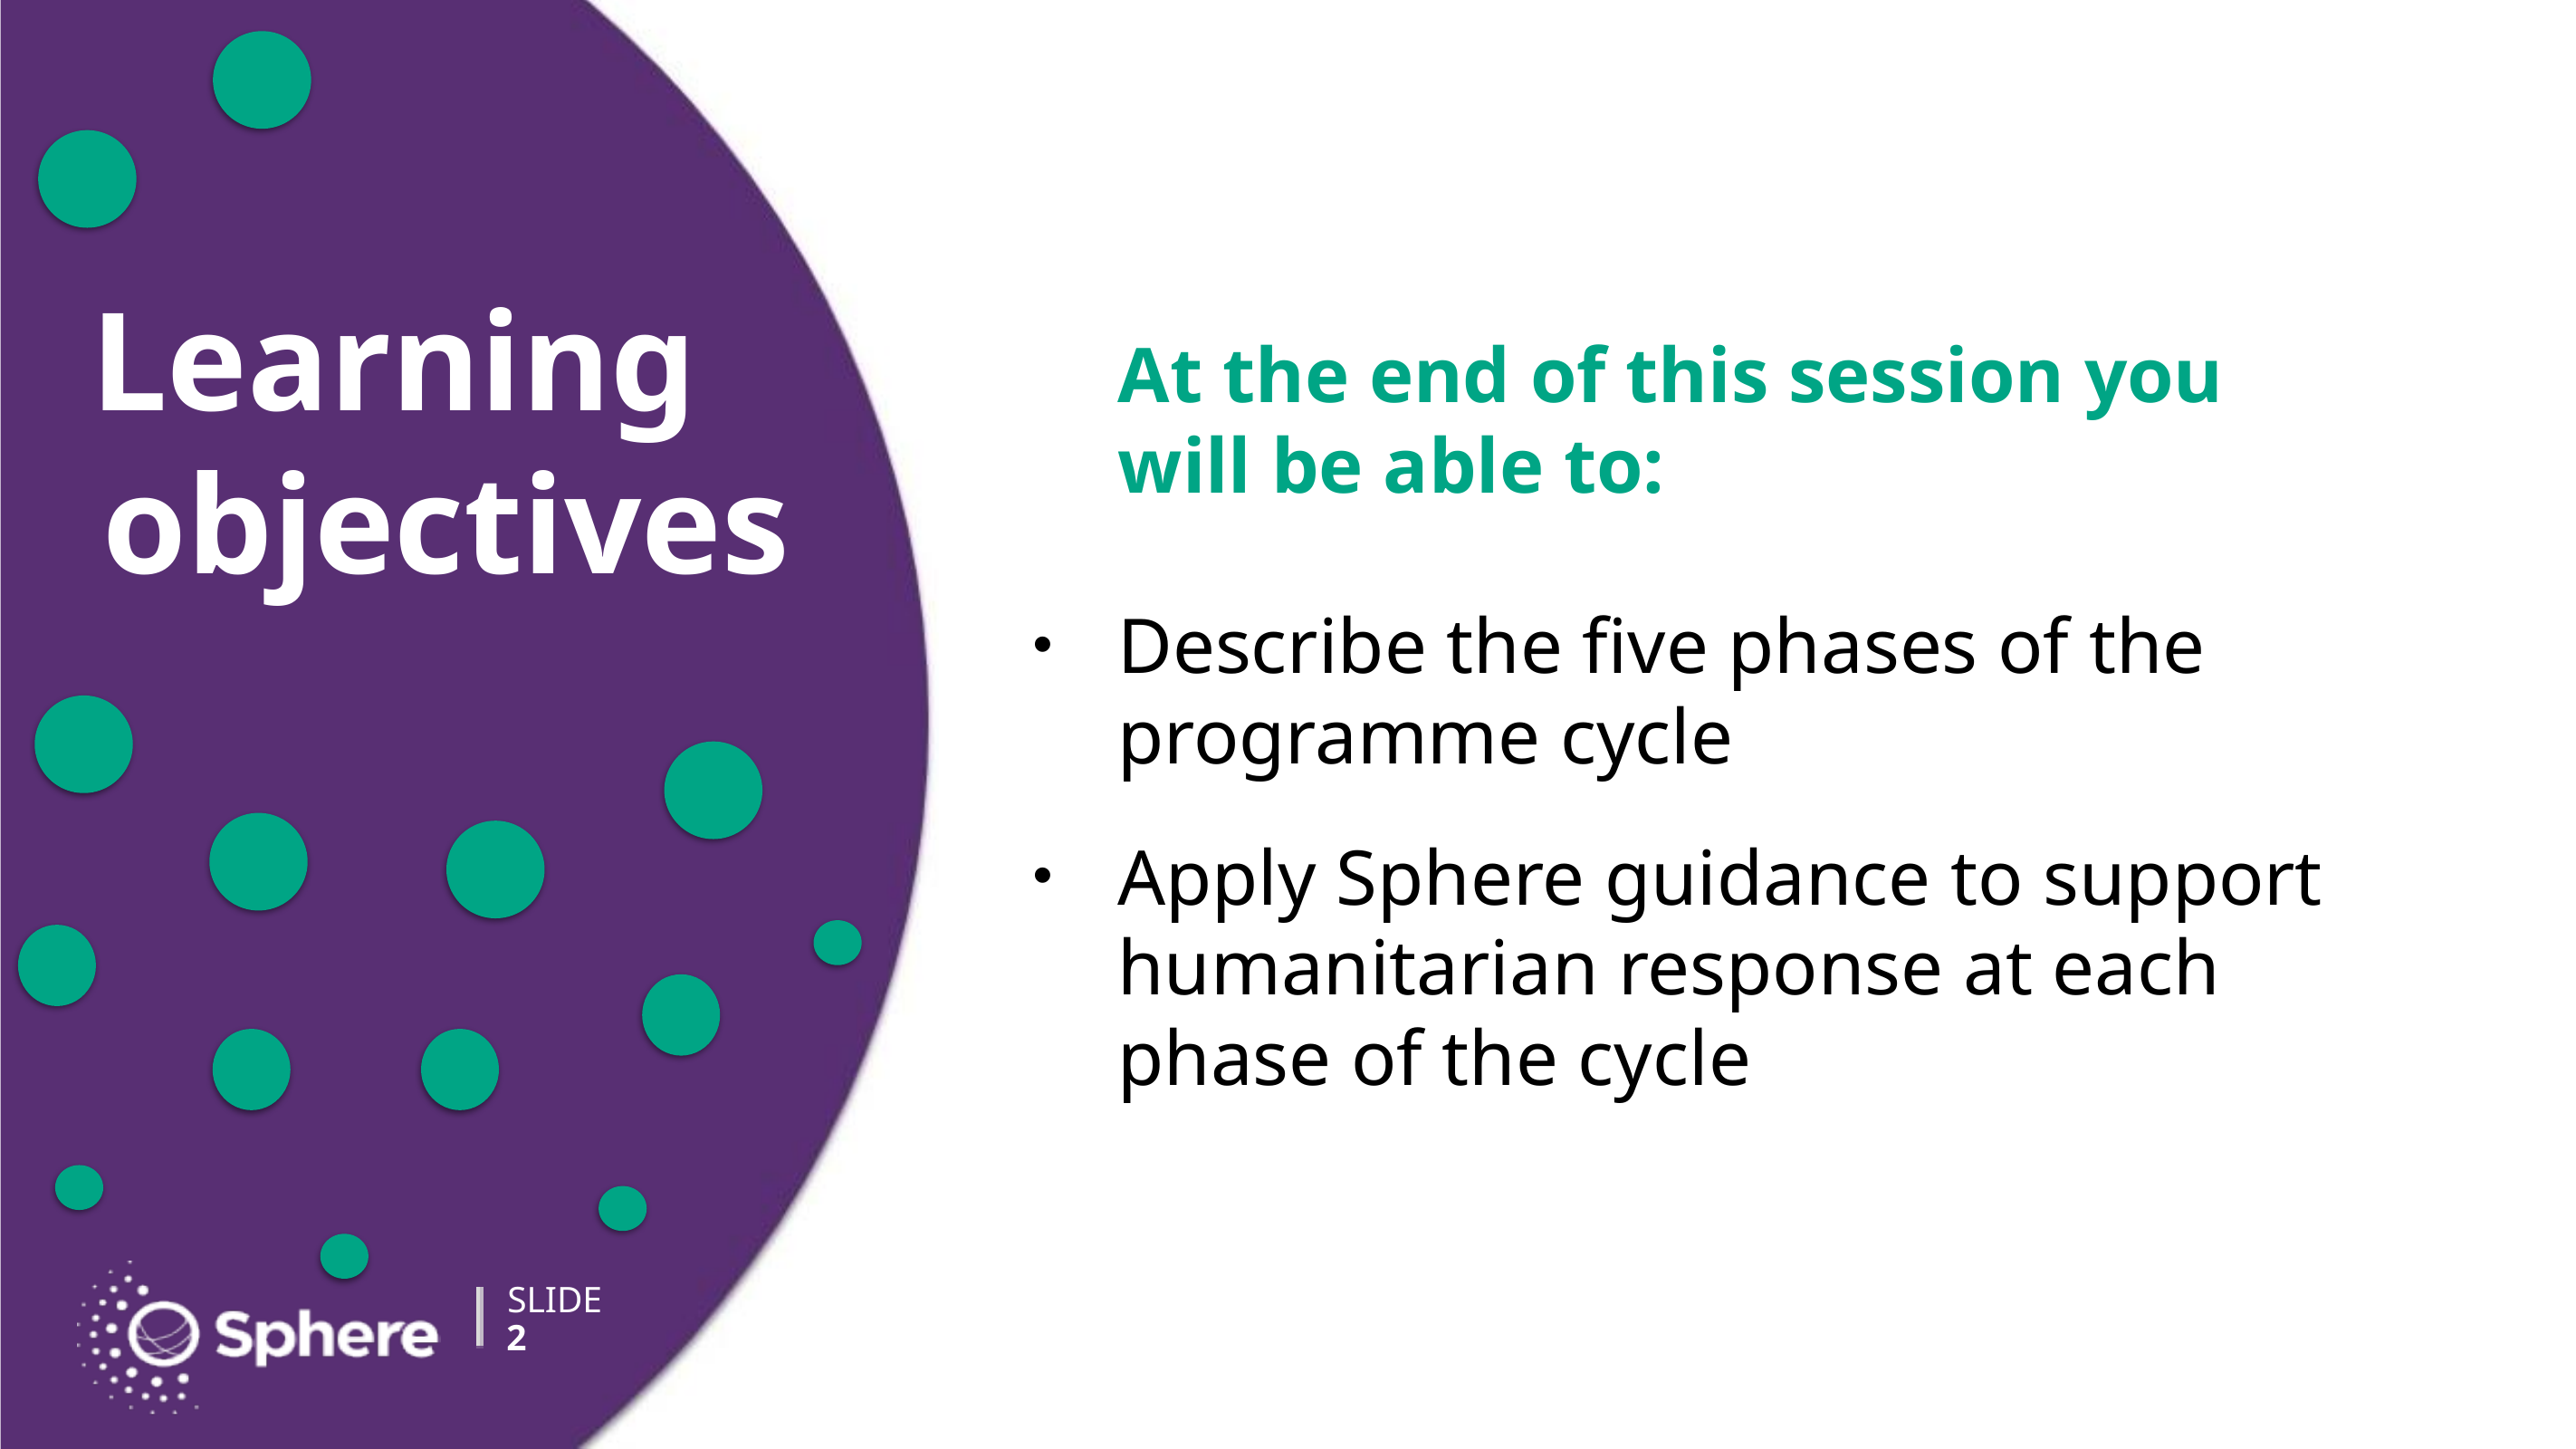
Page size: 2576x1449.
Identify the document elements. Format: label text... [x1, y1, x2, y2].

list Describe the five phases of the programme cycle Apply Sphere guidance to support humanitarian response at each phase of the cycle [1024, 590, 2440, 1310]
slide_number 2 [498, 1308, 560, 1367]
title At the end of this session you will be able to: [1109, 319, 2325, 488]
picture [0, 0, 939, 1449]
